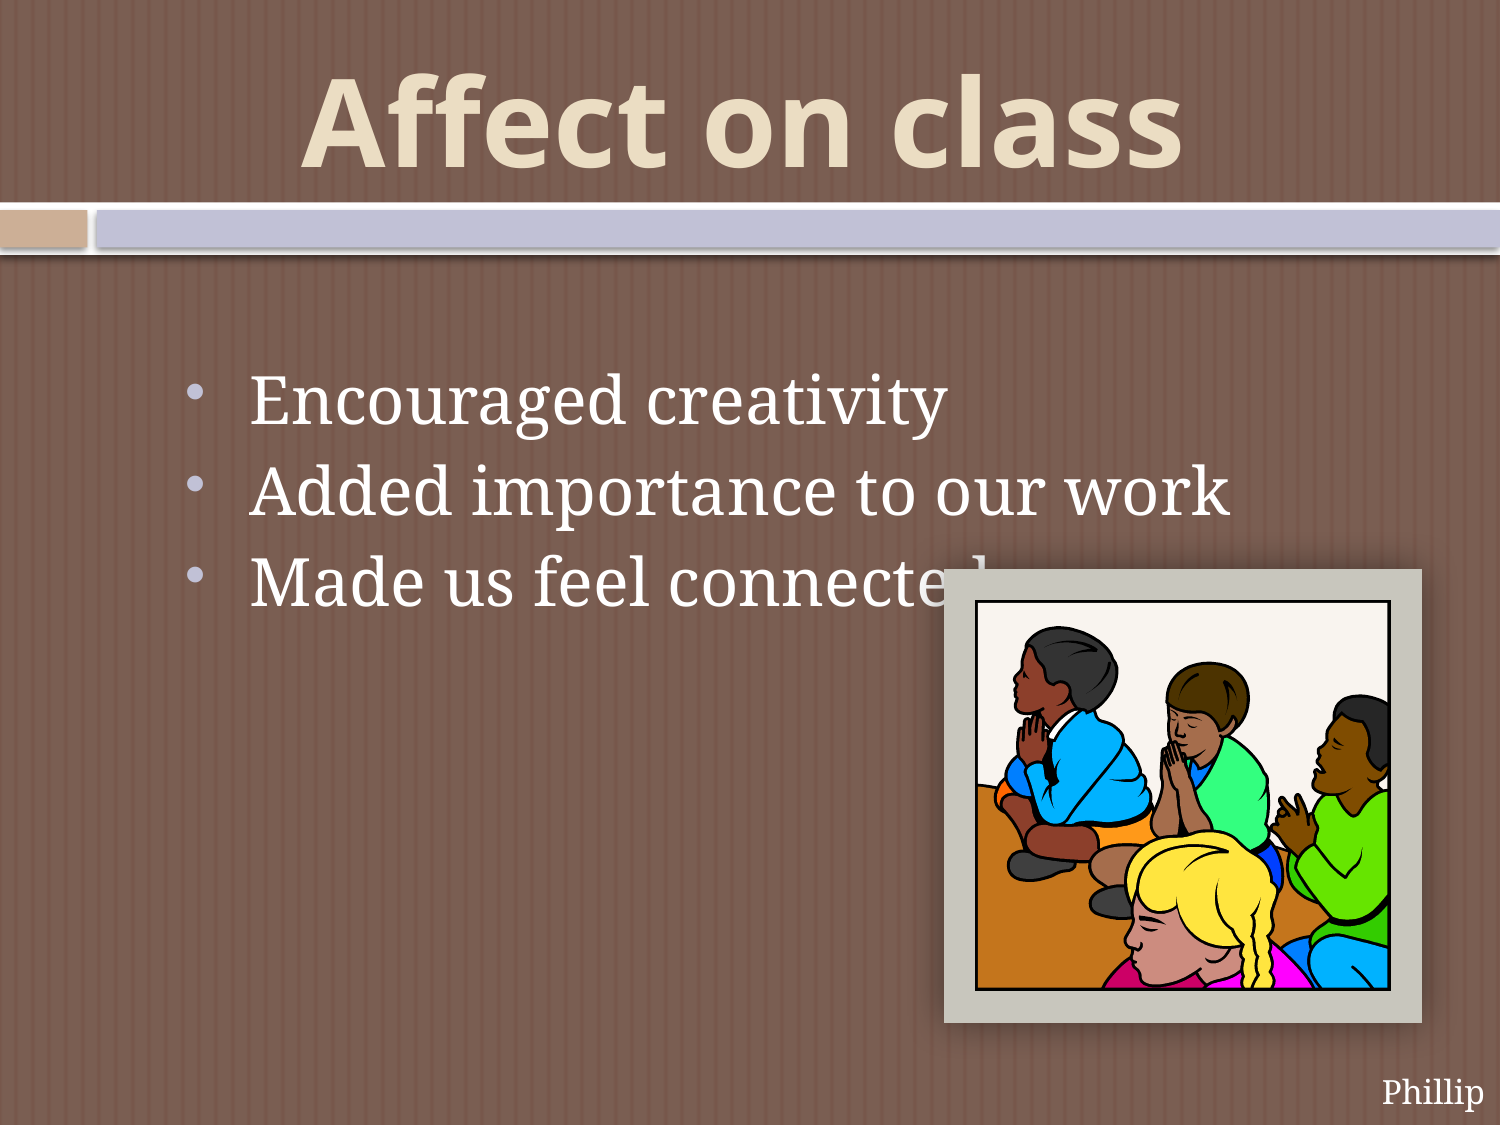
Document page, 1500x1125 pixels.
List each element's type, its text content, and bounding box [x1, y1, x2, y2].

list Encouraged creativity Added importance to our work Made us feel connected [112, 350, 1450, 850]
picture [974, 599, 1392, 992]
text_box Phillip [1175, 1064, 1500, 1119]
title Affect on class [50, 37, 1438, 200]
